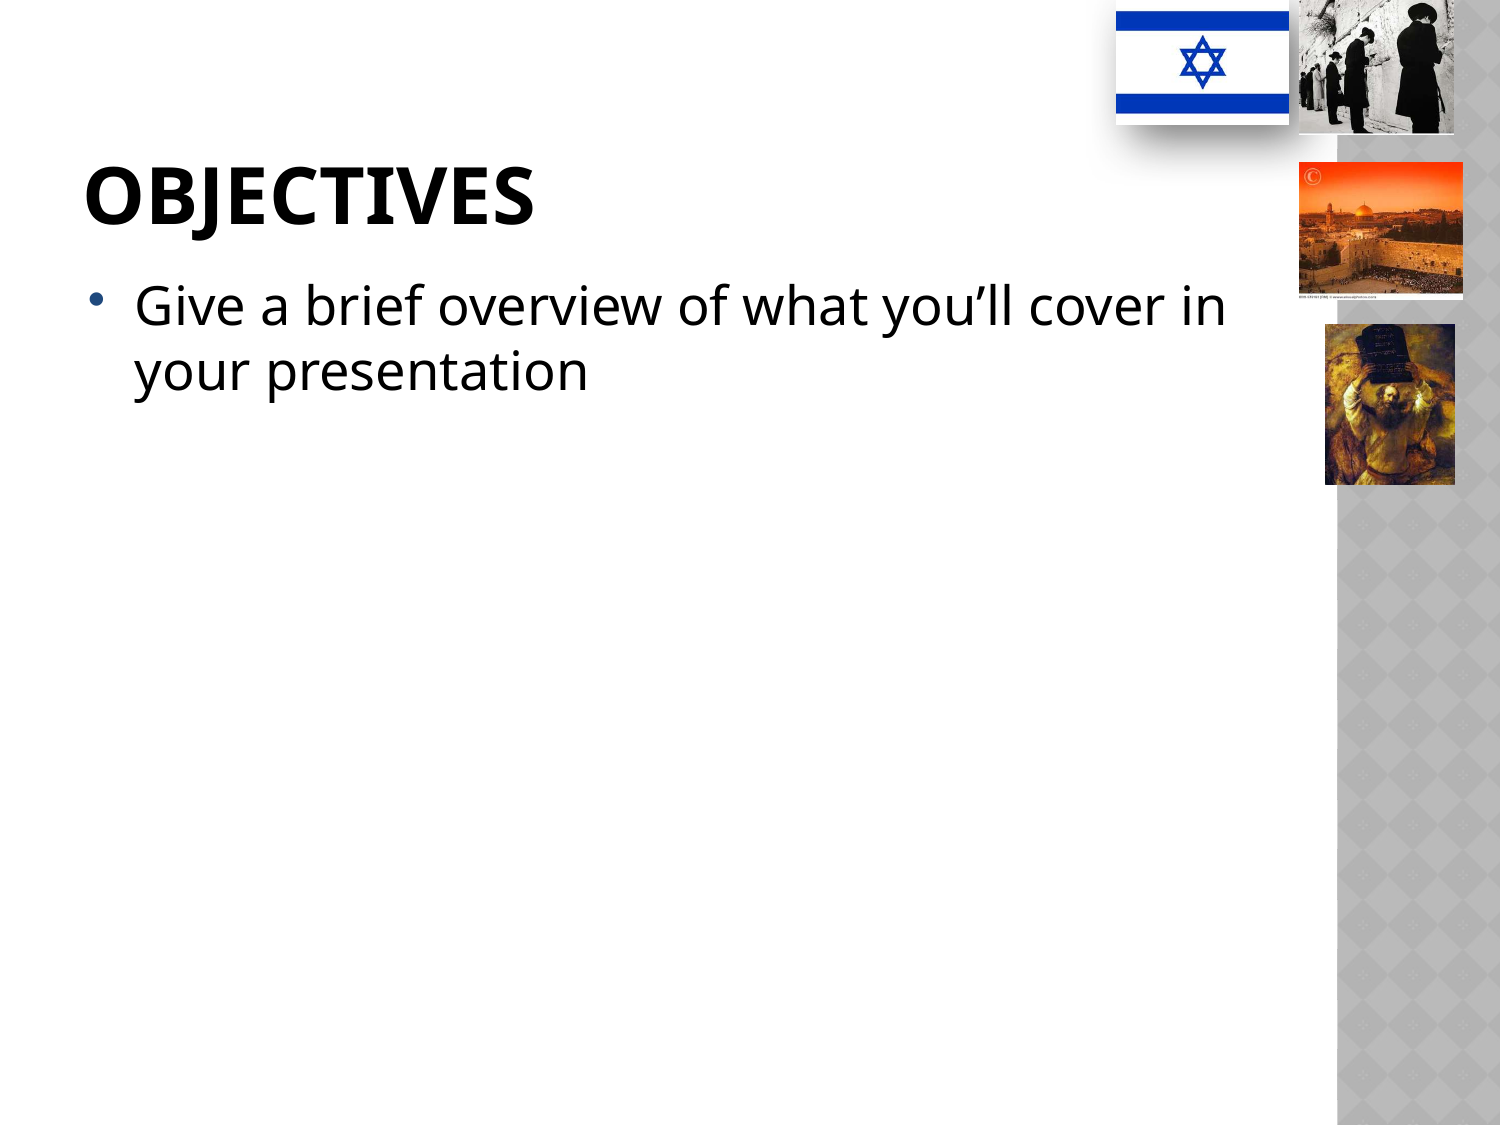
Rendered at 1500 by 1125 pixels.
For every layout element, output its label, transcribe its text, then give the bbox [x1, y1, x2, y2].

picture [1299, 0, 1454, 135]
picture [1299, 162, 1463, 300]
list Give a brief overview of what you’ll cover in your presentation [75, 264, 1263, 1059]
title Objectives [75, 52, 1263, 240]
picture [1116, 0, 1289, 125]
picture [1325, 324, 1455, 485]
